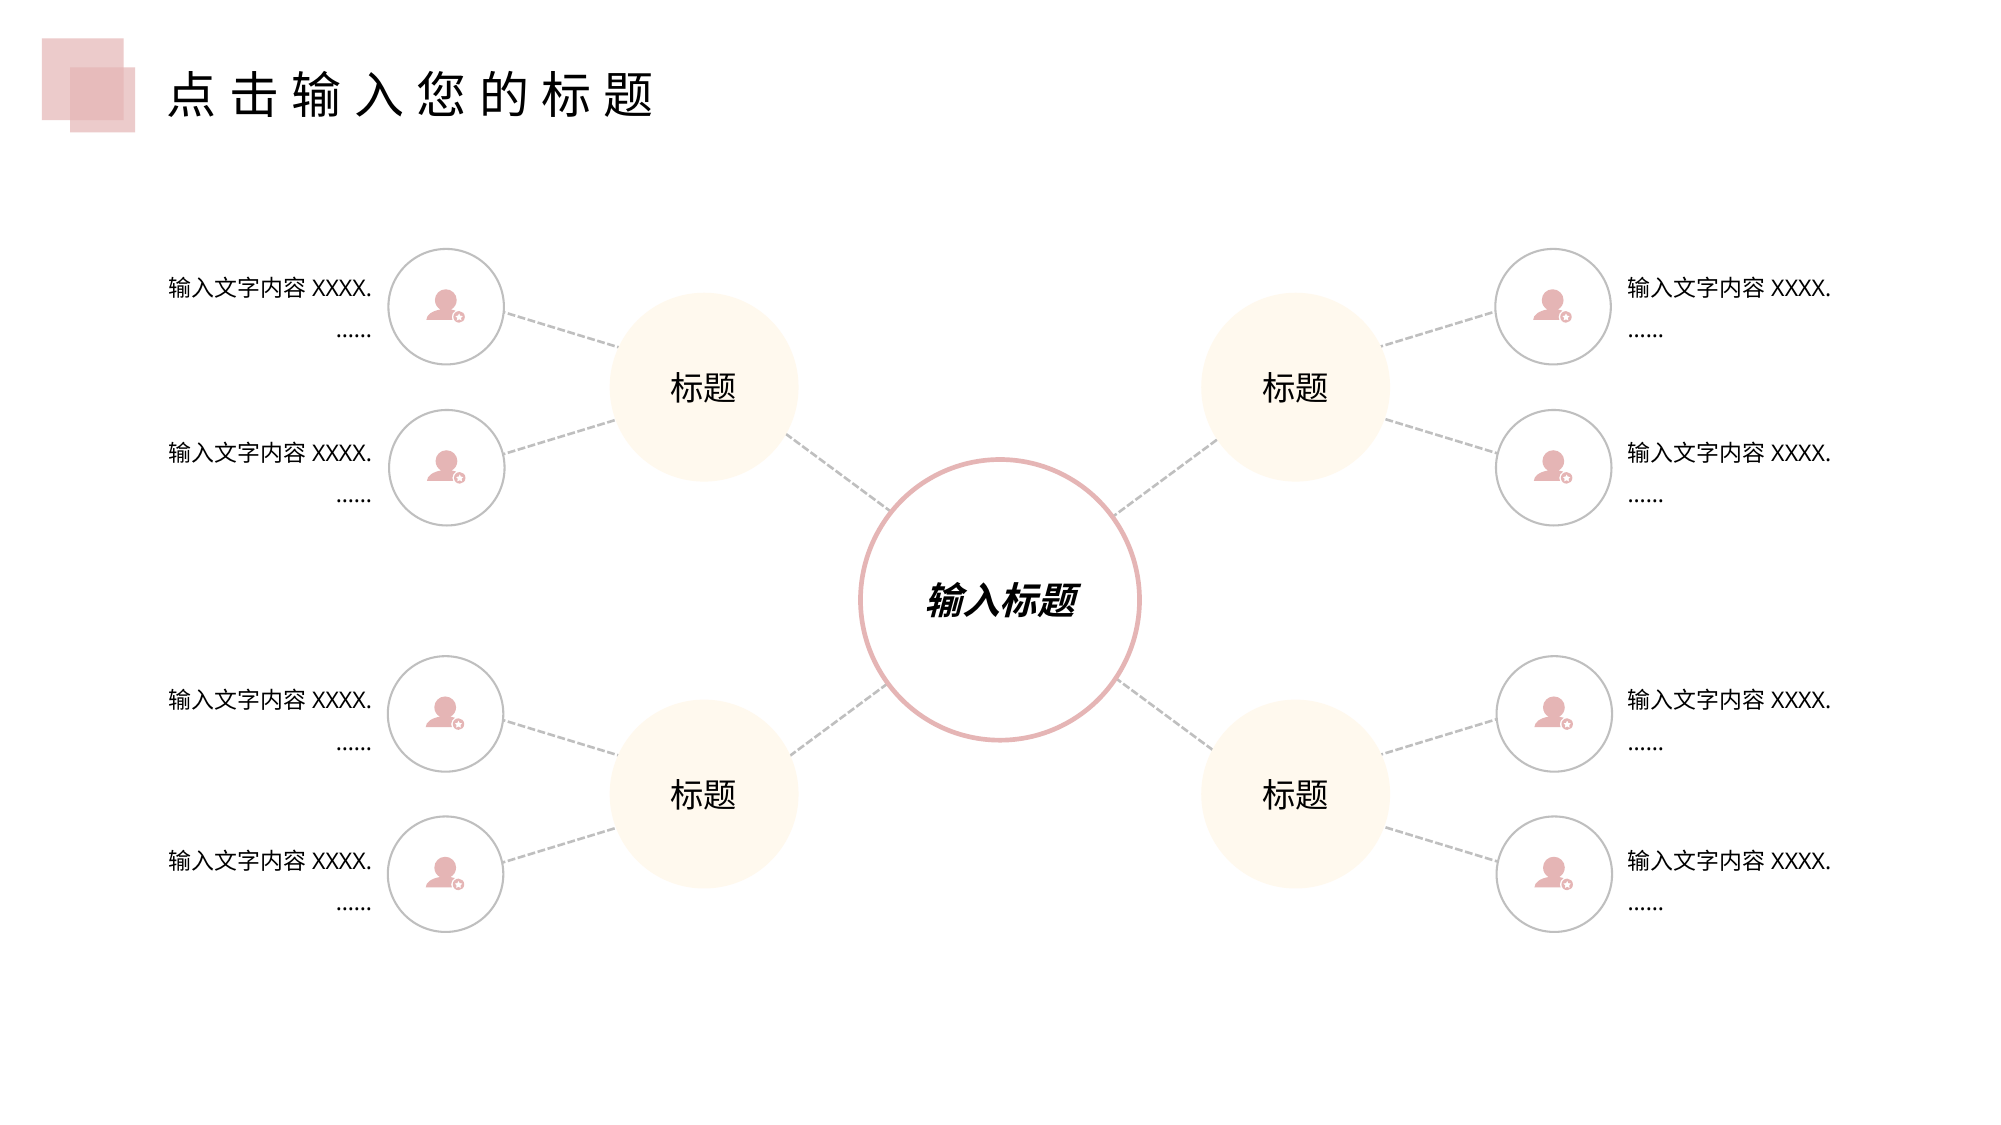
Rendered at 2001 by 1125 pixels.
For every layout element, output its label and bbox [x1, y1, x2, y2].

text_box [110, 248, 1890, 933]
text_box [41, 38, 832, 133]
